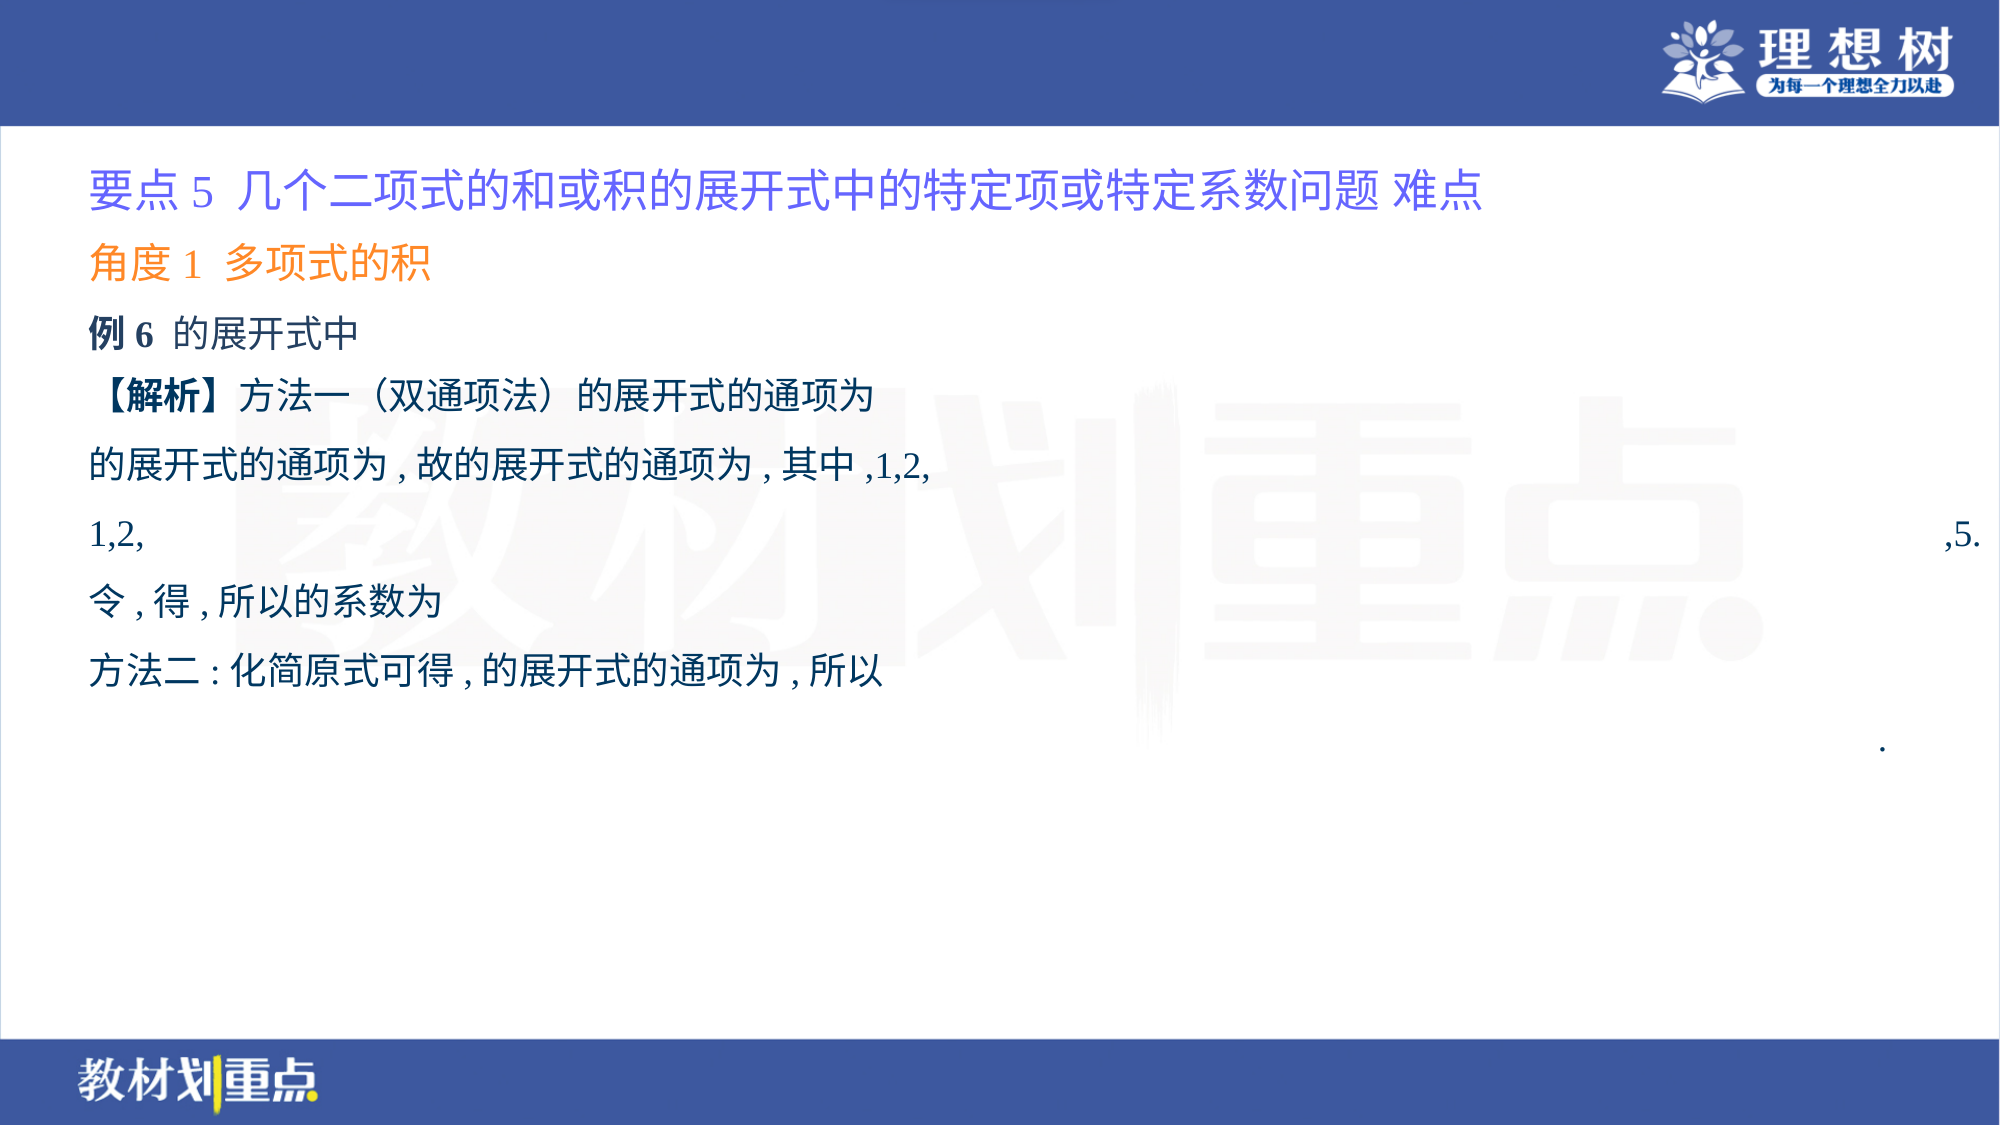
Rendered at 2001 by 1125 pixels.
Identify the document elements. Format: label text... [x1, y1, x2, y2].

text_box 角度1 多项式的积 [88, 216, 1911, 350]
picture [0, 0, 2000, 1125]
text_box 要点5 几个二项式的和或积的展开式中的特定项或特定系数问题 难点 [88, 135, 1911, 216]
